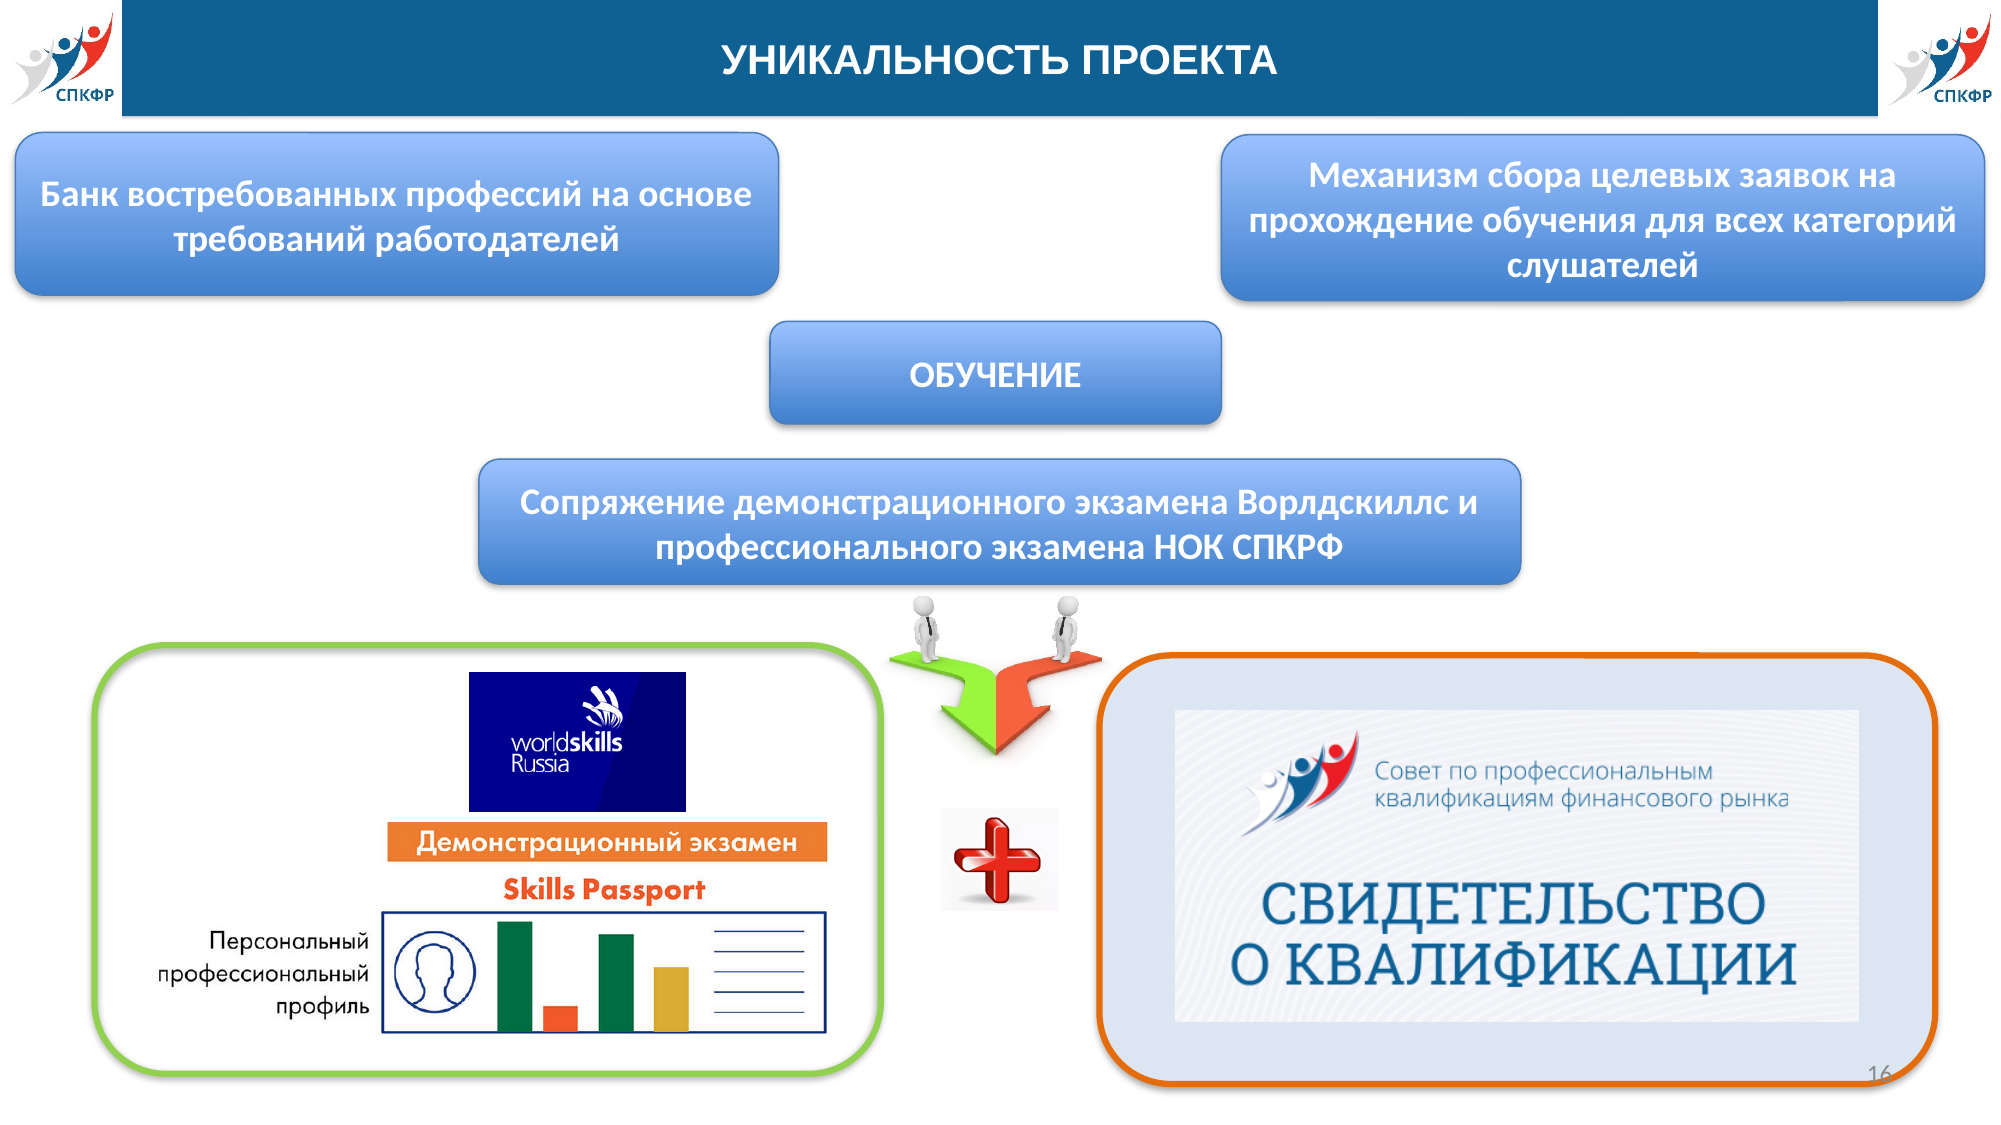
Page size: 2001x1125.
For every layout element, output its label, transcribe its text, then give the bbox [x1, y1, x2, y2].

slide_number 16 [1856, 1050, 1901, 1096]
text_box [478, 448, 1521, 595]
picture [0, 0, 2001, 1125]
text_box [126, 0, 1874, 117]
text_box [1099, 655, 1936, 1085]
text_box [15, 132, 779, 296]
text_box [769, 321, 1222, 425]
text_box [94, 645, 881, 1074]
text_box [1221, 134, 1985, 301]
